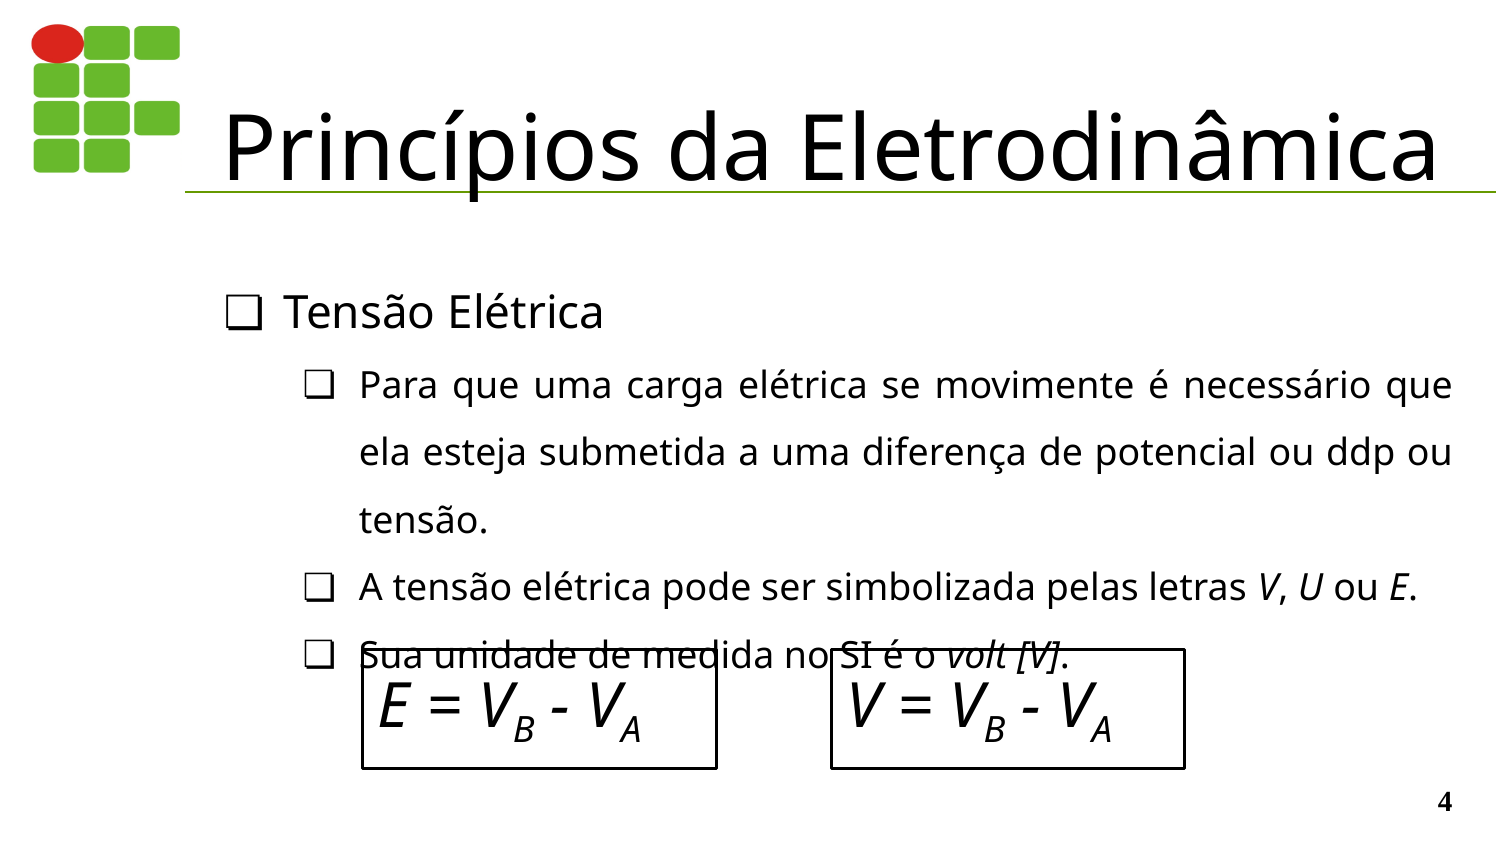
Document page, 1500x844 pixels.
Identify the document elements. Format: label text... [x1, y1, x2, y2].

text_box V = VB - VA [831, 649, 1185, 769]
text_box E = VB - VA [362, 649, 717, 769]
text_box ‹#› [1155, 768, 1468, 825]
title Princípios da Eletrodinâmica [206, 26, 1468, 207]
list Tensão Elétrica Para que uma carga elétrica se movimente é necessário que ela esteja submetida a uma diferença de potencial ou ddp ou tensão. A tensão elétrica pode ser simbolizada pelas letras V, U ou E. Sua unidade de medida no SI é o volt [V]. [193, 248, 1469, 608]
picture [29, 23, 182, 174]
